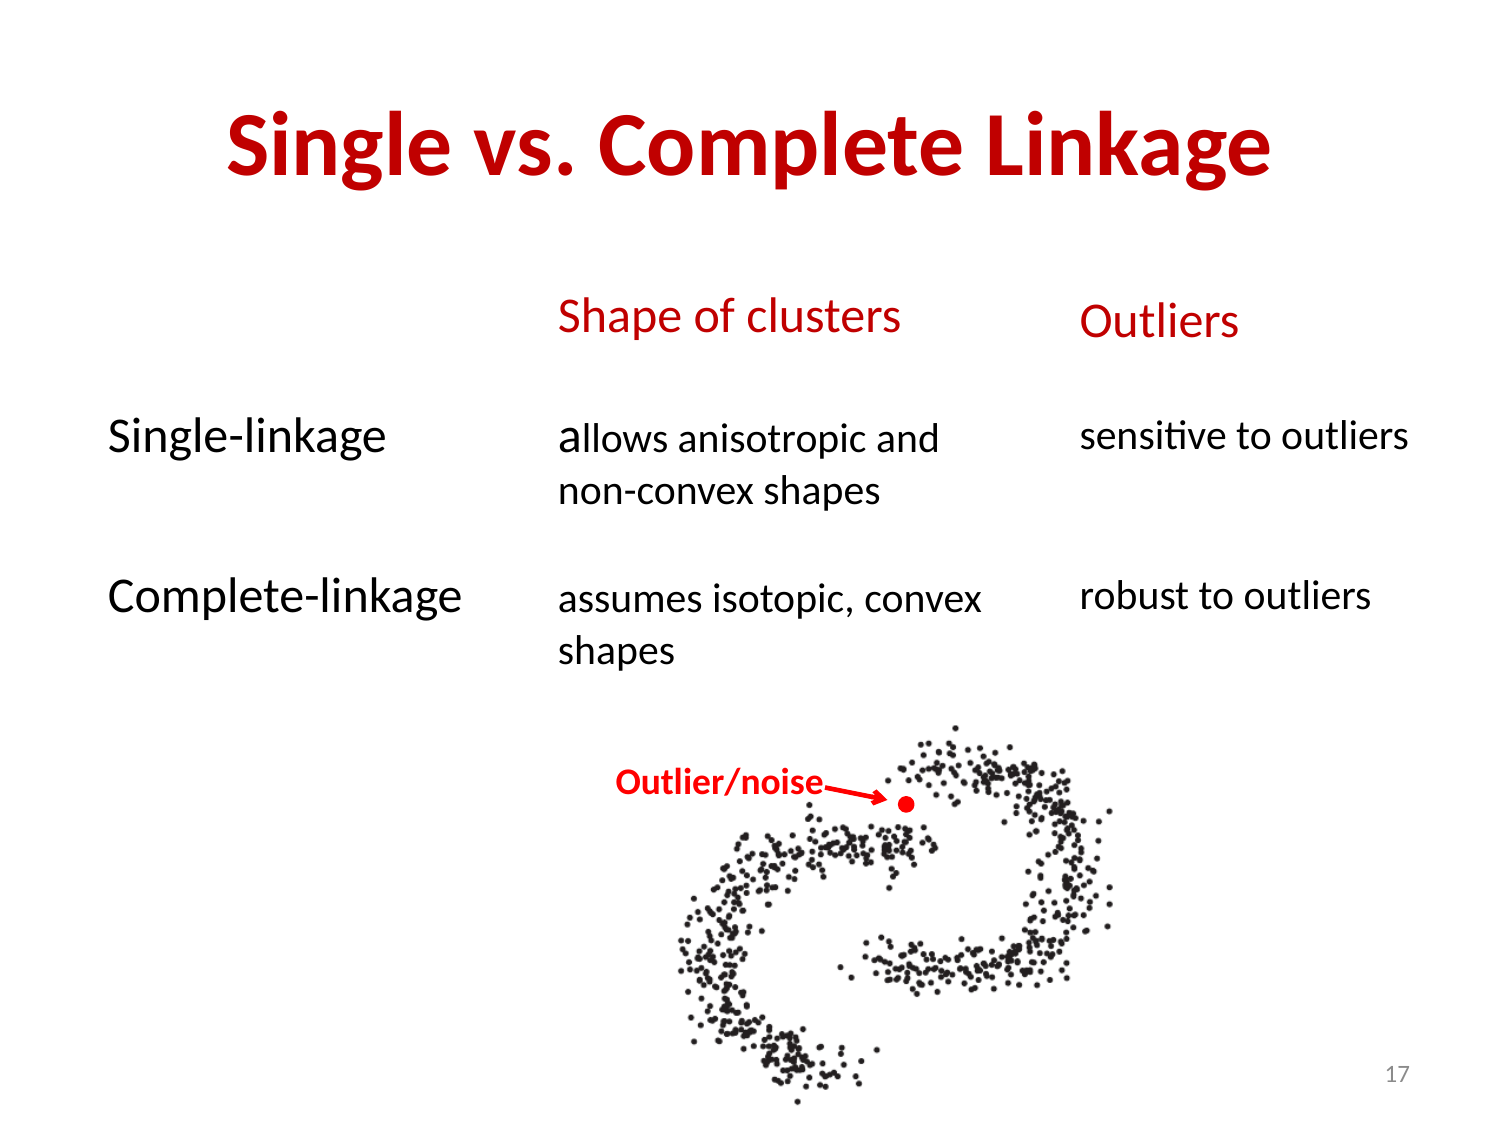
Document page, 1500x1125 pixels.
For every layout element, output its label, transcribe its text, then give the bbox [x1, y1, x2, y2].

text_box Shape of clusters Single-linkage allows anisotropic and non-convex shapes Complete-linkage assumes isotopic, convex shapes [93, 275, 1173, 680]
slide_number 17 [1121, 1042, 1425, 1103]
title Single vs. Complete Linkage [75, 45, 1425, 233]
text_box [599, 749, 913, 811]
text_box Outliers sensitive to outliers robust to outliers [1064, 280, 1425, 625]
picture [674, 724, 1117, 1108]
